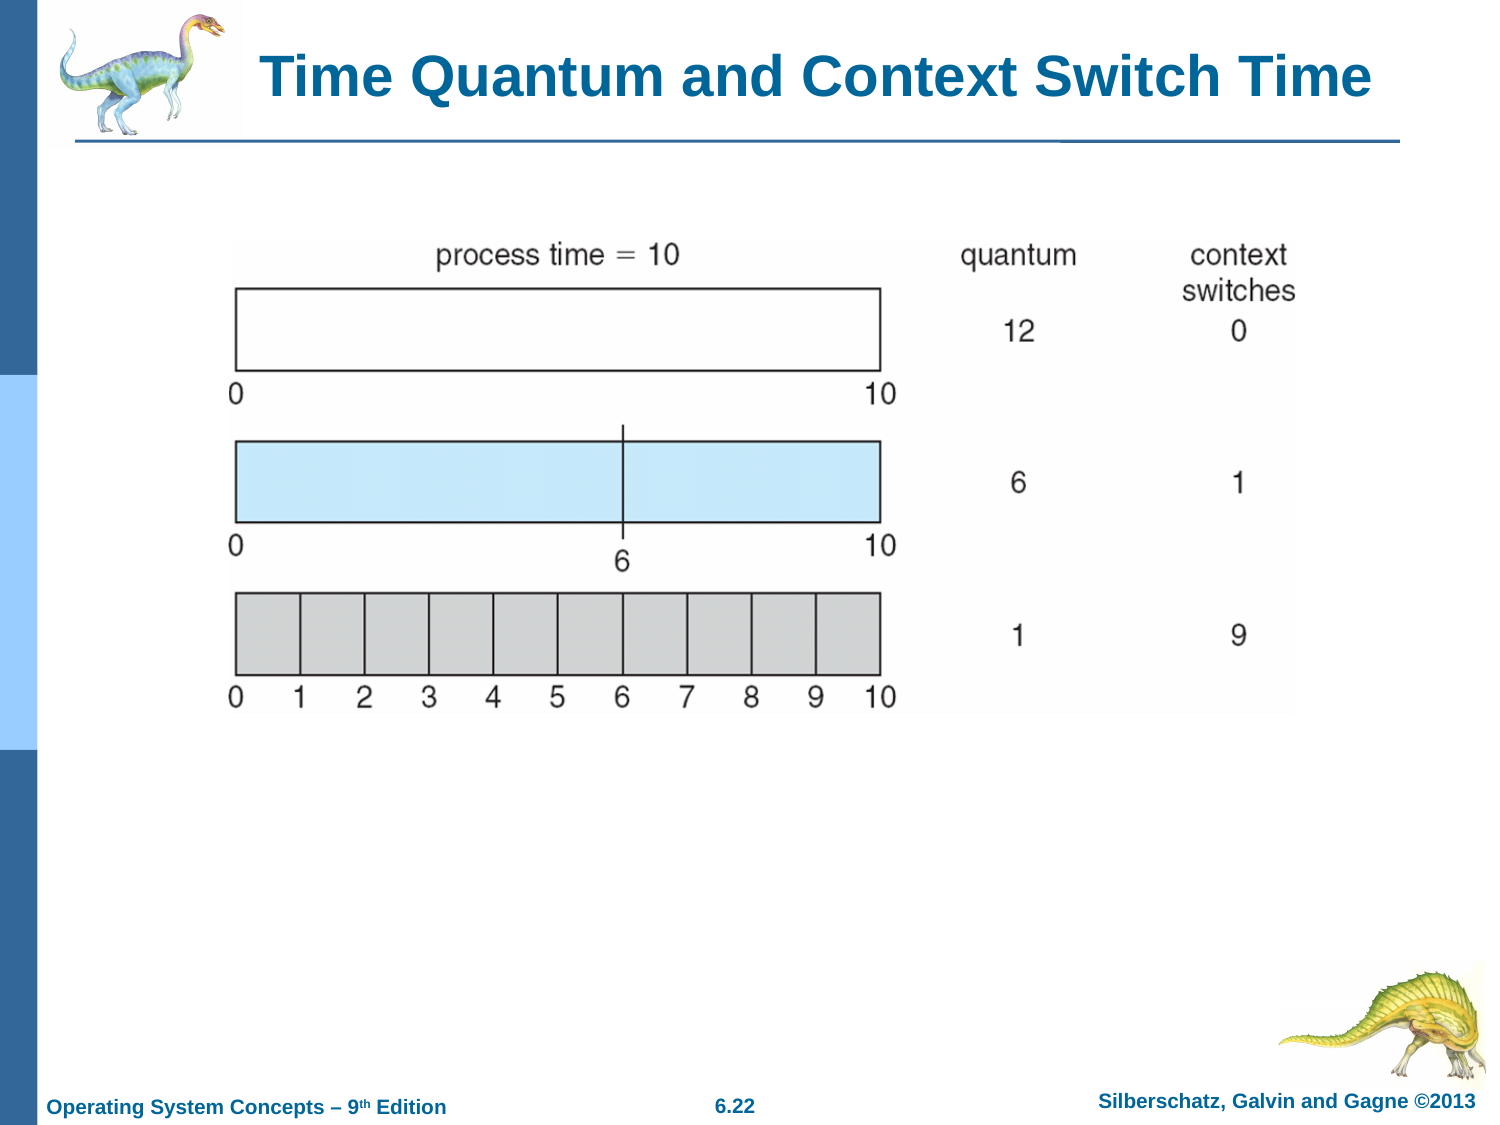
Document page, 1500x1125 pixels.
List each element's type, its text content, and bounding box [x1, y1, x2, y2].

picture [1275, 959, 1486, 1090]
picture [46, 0, 243, 149]
picture [224, 237, 1297, 715]
title Time Quantum and Context Switch Time [174, 29, 1459, 117]
